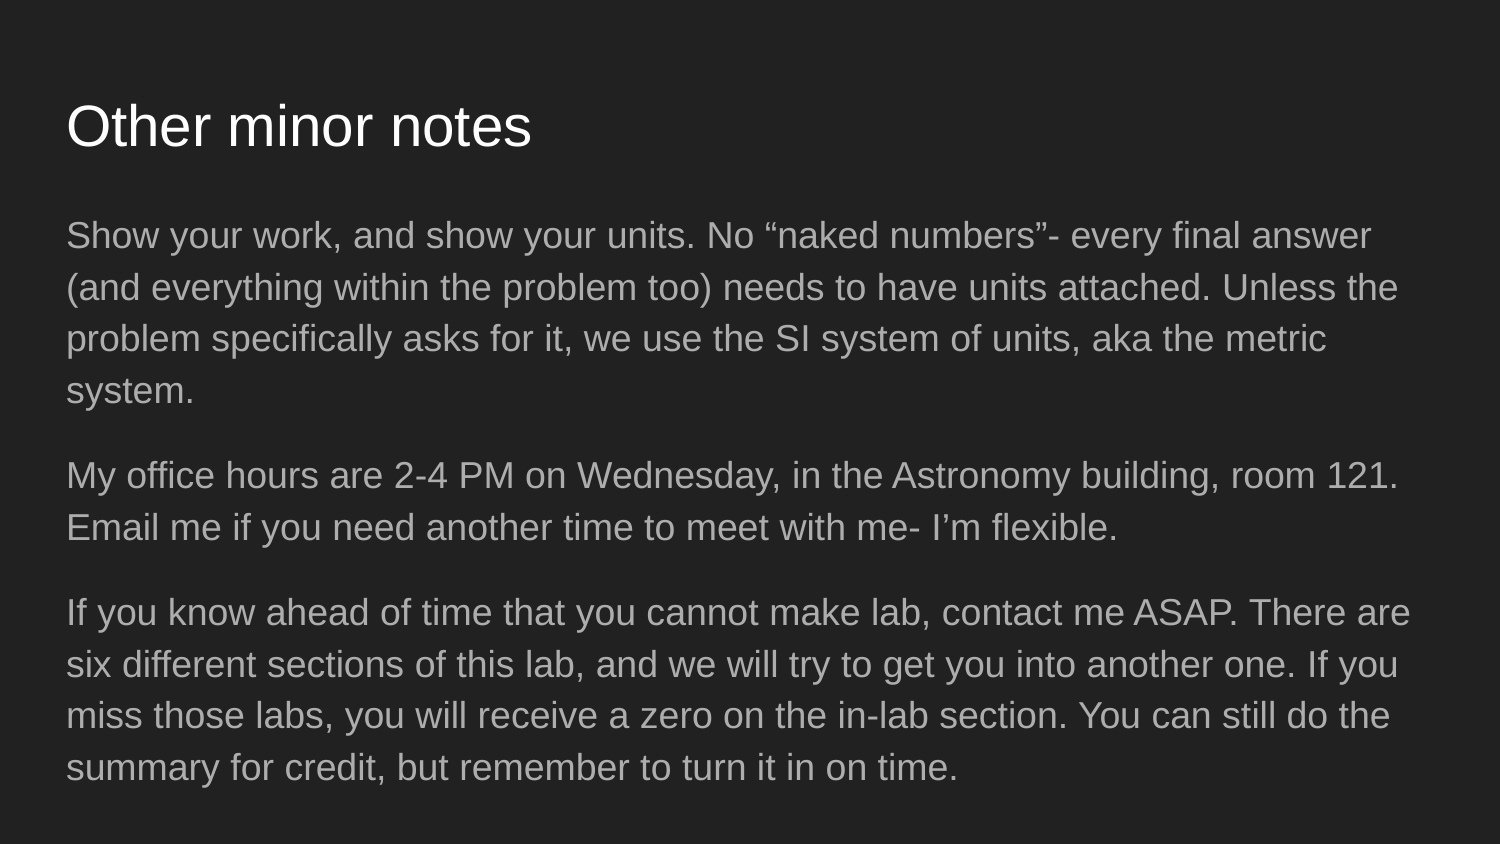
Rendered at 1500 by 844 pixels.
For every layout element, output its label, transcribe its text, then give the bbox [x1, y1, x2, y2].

title Other minor notes [51, 72, 1449, 167]
list Show your work, and show your units. No “naked numbers”- every final answer (and everything within the problem too) needs to have units attached. Unless the problem specifically asks for it, we use the SI system of units, aka the metric system. My office hours are 2-4 PM on Wednesday, in the Astronomy building, room 121. Email me if you need another time to meet with me- I’m flexible. If you know ahead of time that you cannot make lab, contact me ASAP. There are six different sections of this lab, and we will try to get you into another one. If you miss those labs, you will receive a zero on the in-lab section. You can still do the summary for credit, but remember to turn it in on time. [51, 189, 1449, 750]
